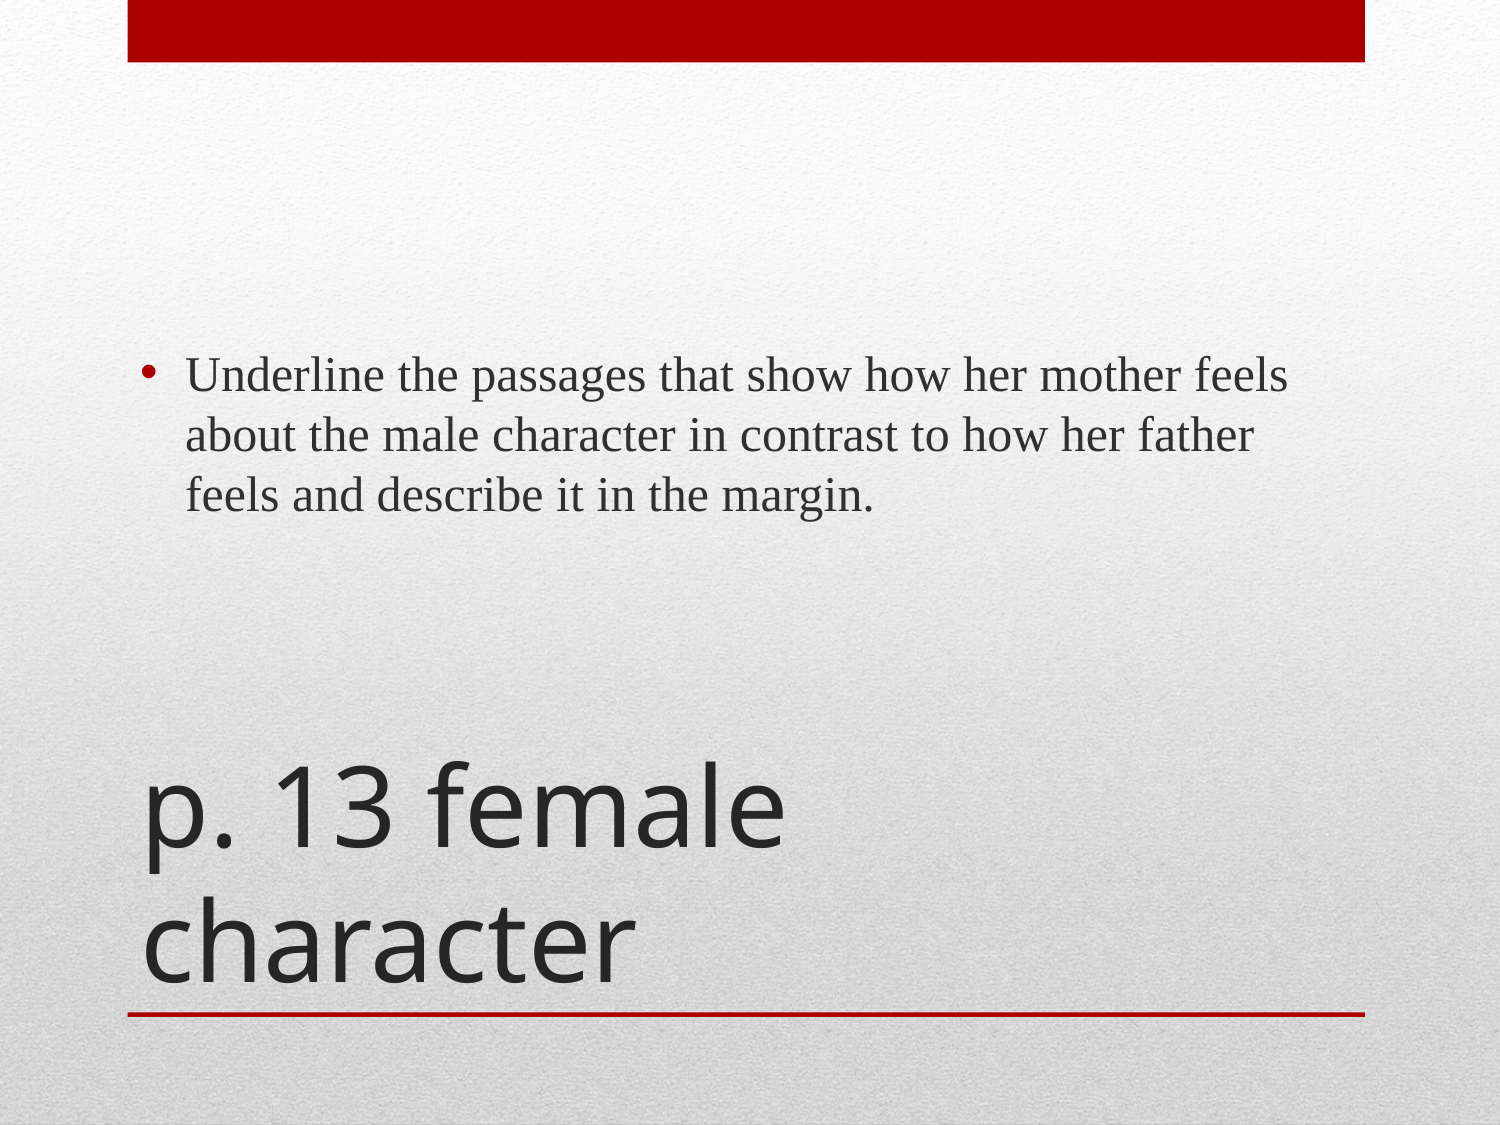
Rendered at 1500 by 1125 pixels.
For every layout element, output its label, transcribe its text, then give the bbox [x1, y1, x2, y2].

list Underline the passages that show how her mother feels about the male character in contrast to how her father feels and describe it in the margin. [125, 112, 1363, 750]
title p. 13 female character [125, 750, 1238, 1013]
